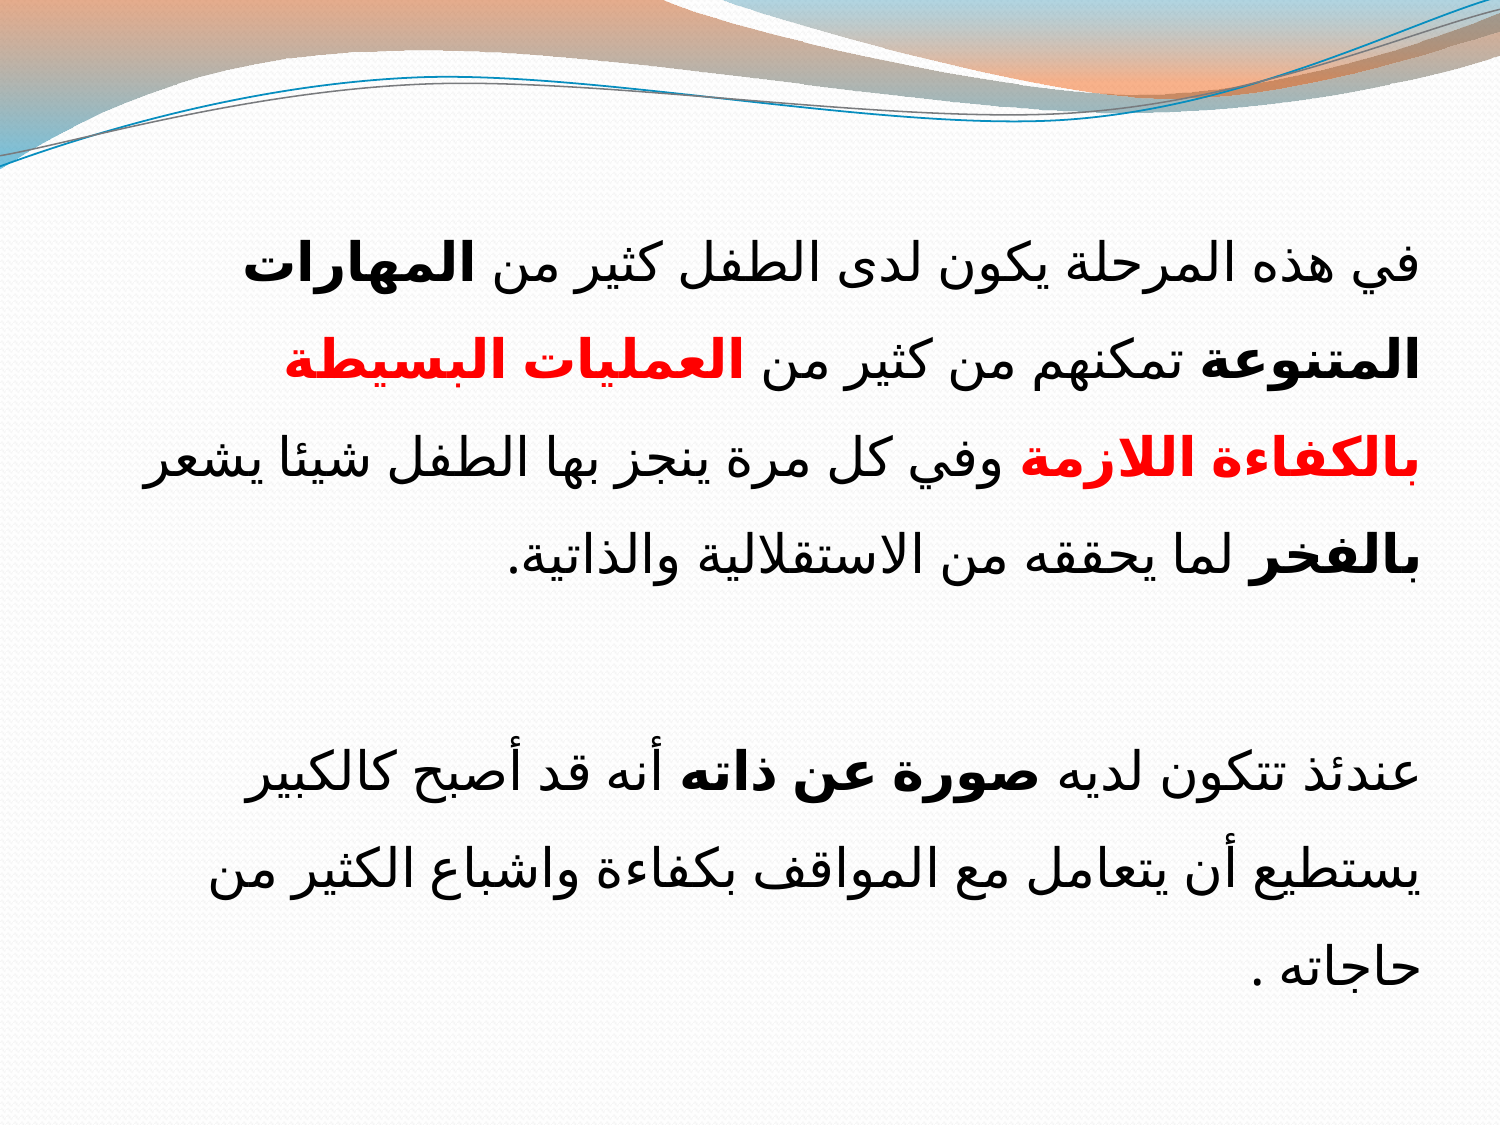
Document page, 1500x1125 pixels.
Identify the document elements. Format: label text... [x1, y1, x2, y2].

list في هذه المرحلة يكون لدى الطفل كثير من المهارات المتنوعة تمكنهم من كثير من العمليات البسيطة بالكفاءة اللازمة وفي كل مرة ينجز بها الطفل شيئا يشعر بالفخر لما يحققه من الاستقلالية والذاتية. عندئذ تتكون لديه صورة عن ذاته أنه قد أصبح كالكبير يستطيع أن يتعامل مع المواقف بكفاءة واشباع الكثير من حاجاته . [62, 187, 1438, 1050]
